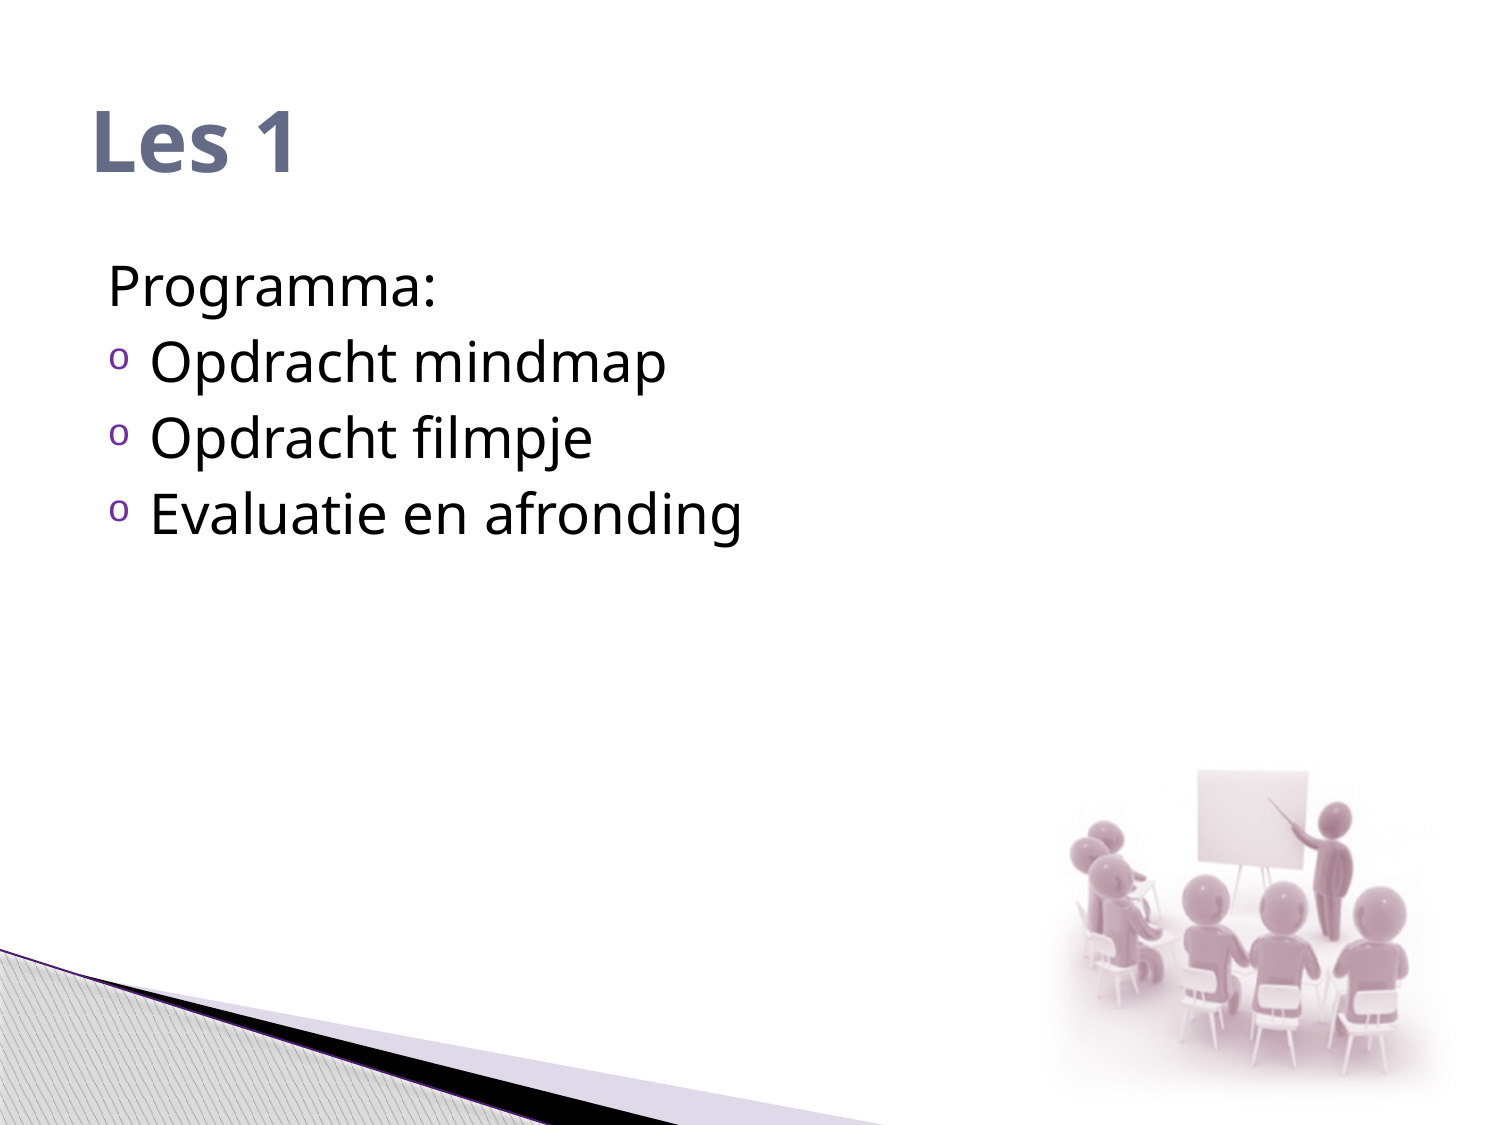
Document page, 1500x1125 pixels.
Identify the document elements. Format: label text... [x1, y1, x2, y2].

title Les 1 [75, 45, 1425, 233]
list Programma: Opdracht mindmap Opdracht filmpje Evaluatie en afronding [75, 243, 1425, 986]
picture [1033, 739, 1463, 1112]
